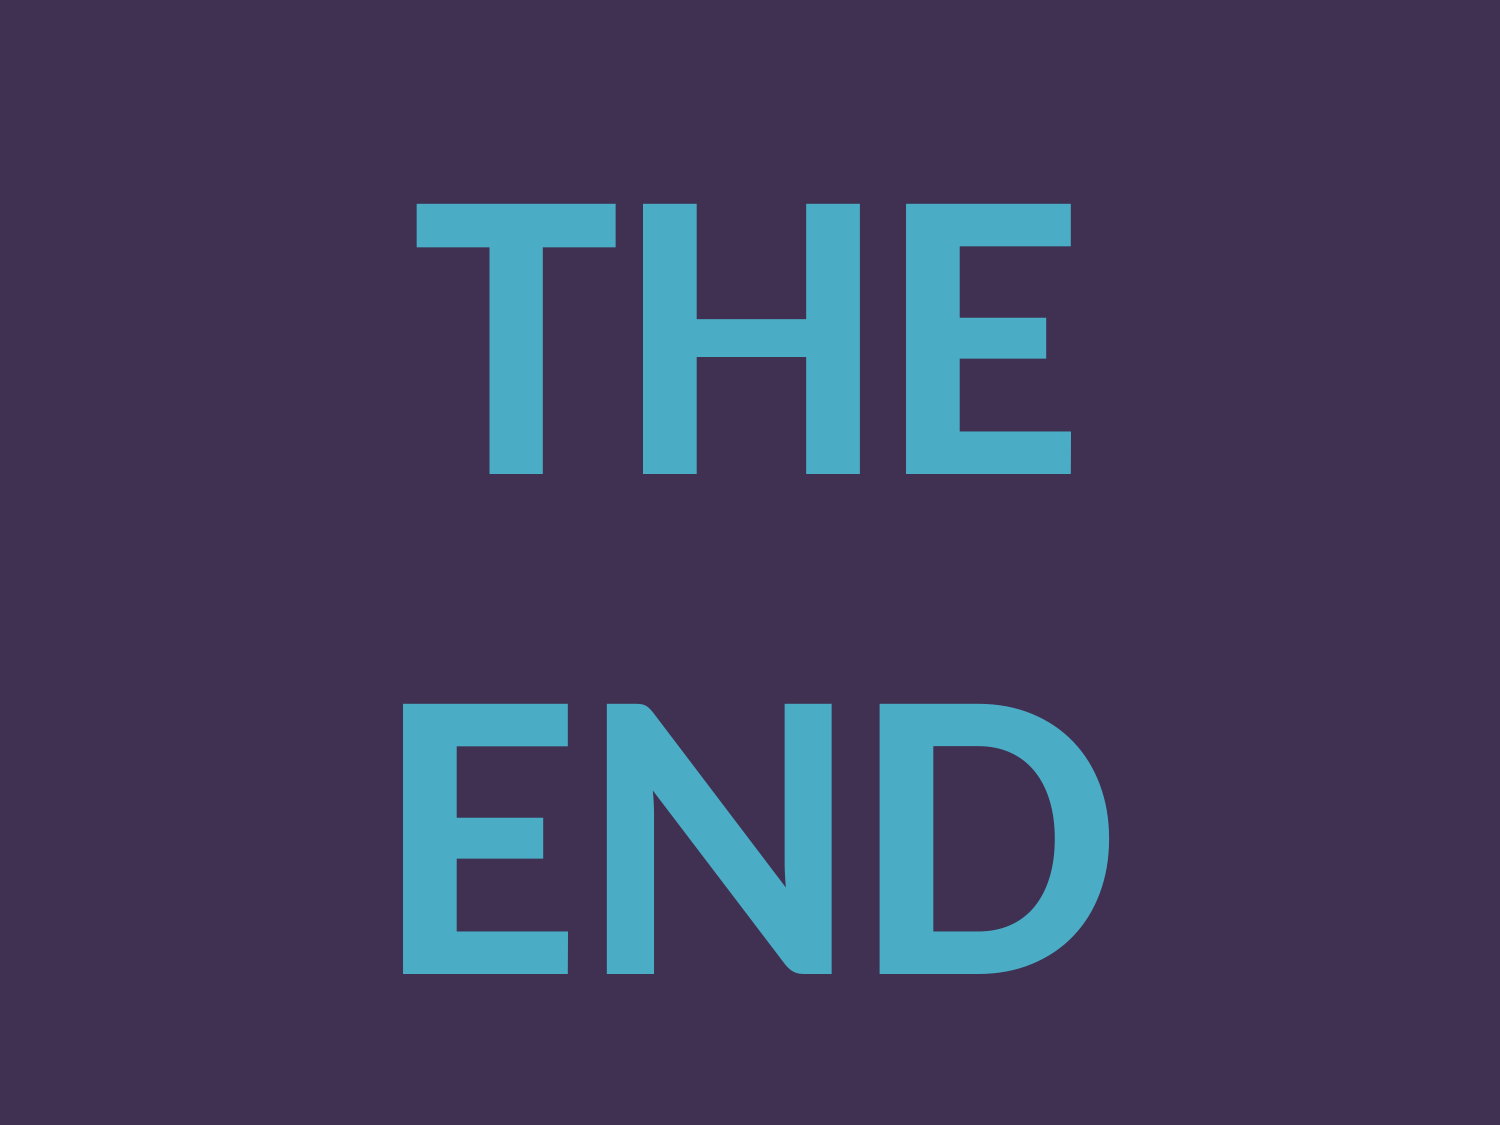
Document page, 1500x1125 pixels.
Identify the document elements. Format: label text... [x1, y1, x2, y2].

text_box THE END [0, 49, 1500, 1065]
